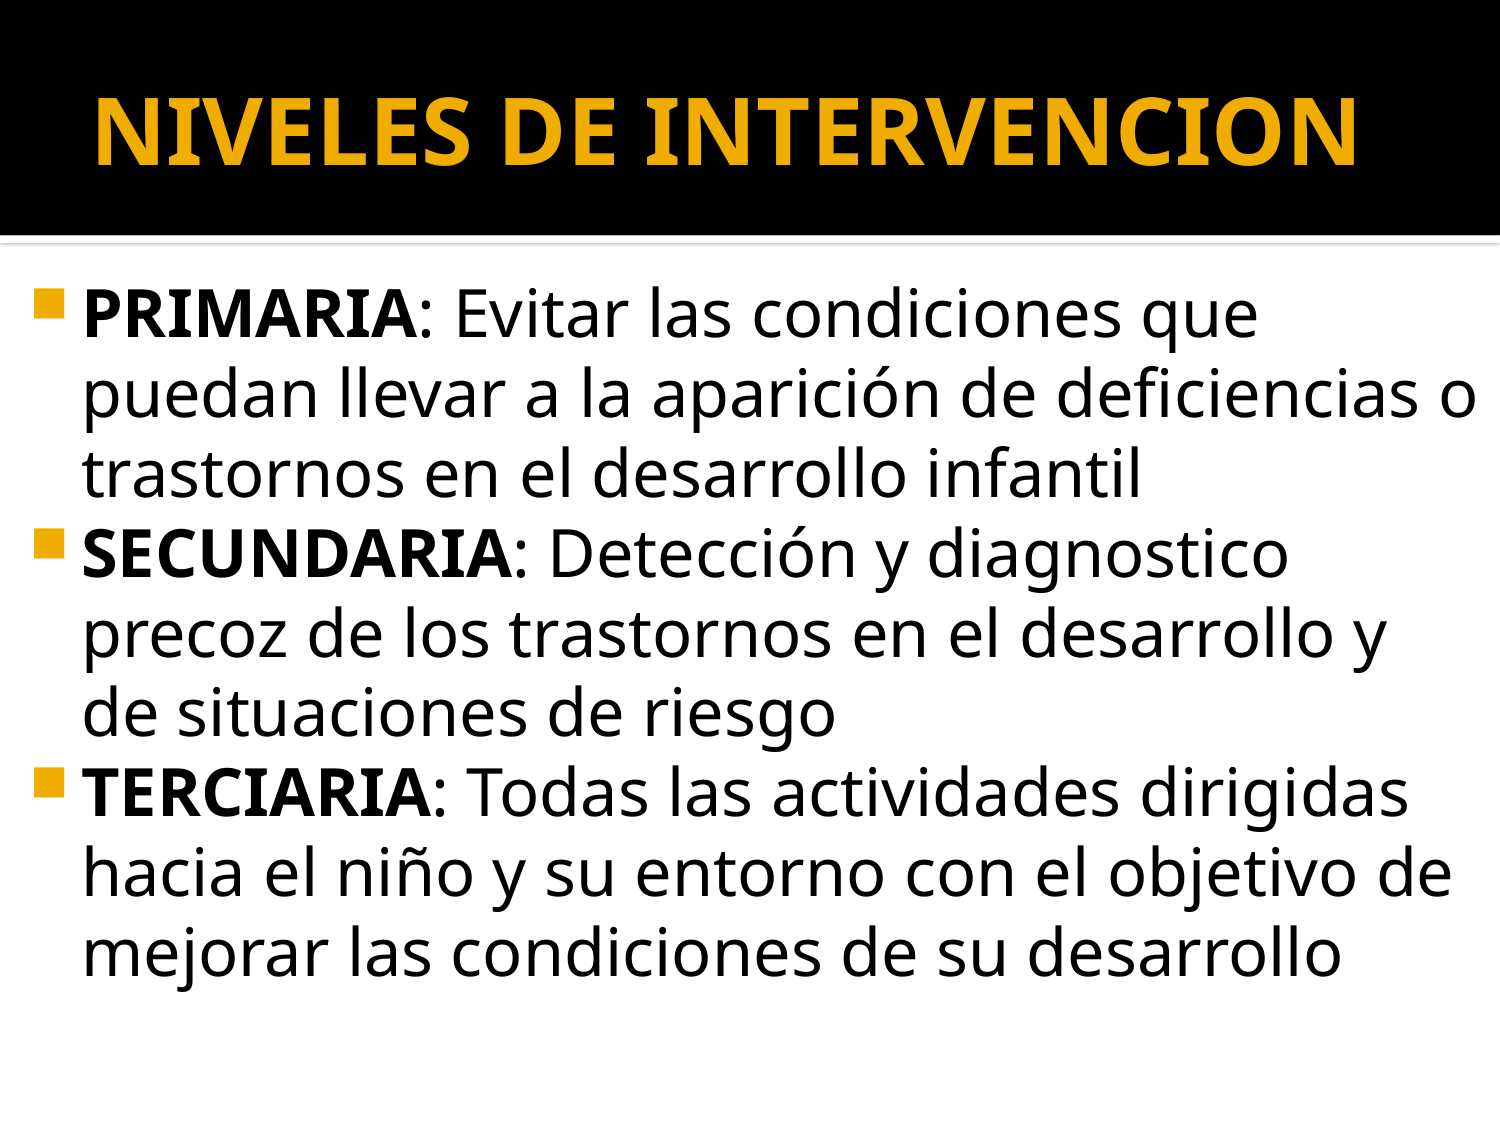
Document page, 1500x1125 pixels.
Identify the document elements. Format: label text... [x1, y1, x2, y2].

title NIVELES DE INTERVENCION [75, 25, 1425, 231]
list PRIMARIA: Evitar las condiciones que puedan llevar a la aparición de deficiencias o trastornos en el desarrollo infantil SECUNDARIA: Detección y diagnostico precoz de los trastornos en el desarrollo y de situaciones de riesgo TERCIARIA: Todas las actividades dirigidas hacia el niño y su entorno con el objetivo de mejorar las condiciones de su desarrollo [0, 255, 1500, 1125]
